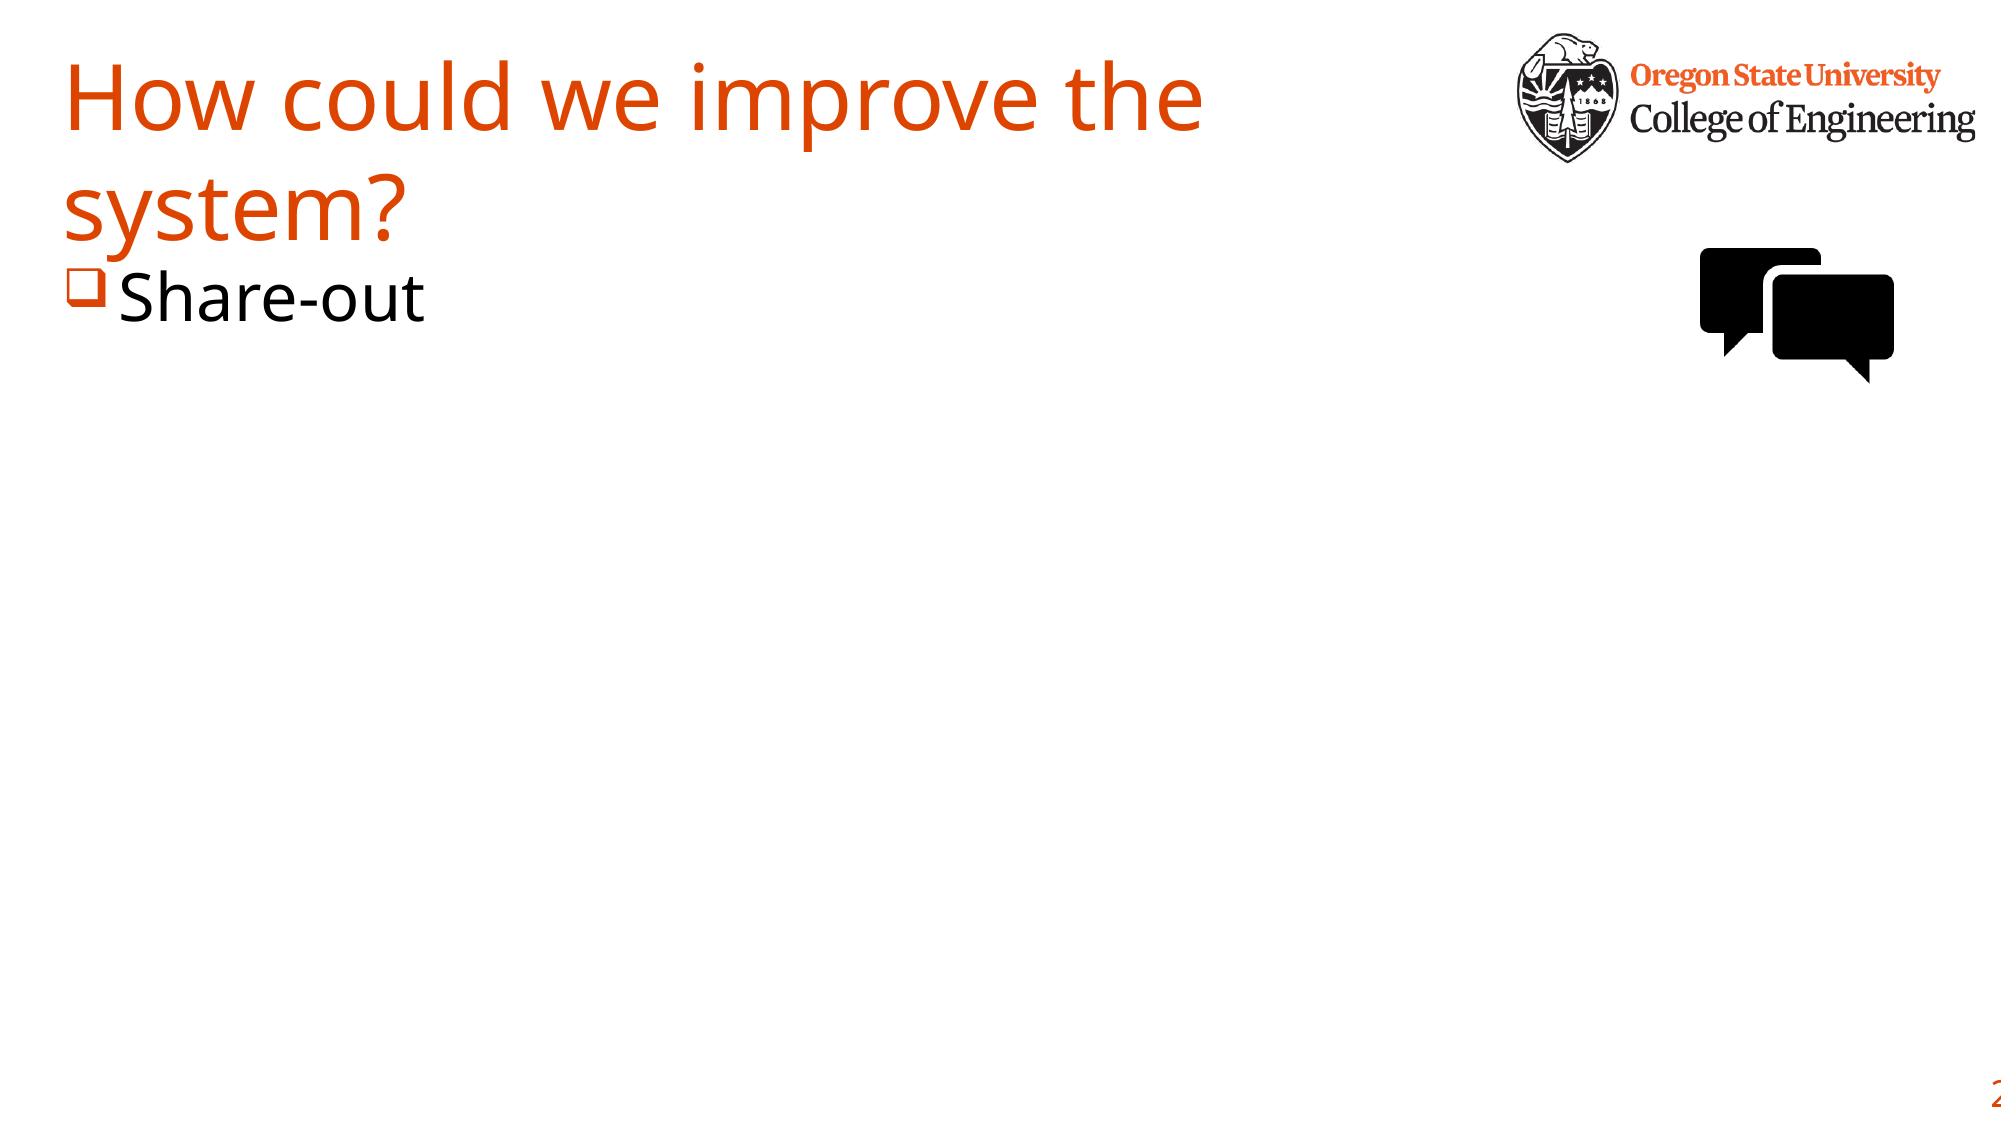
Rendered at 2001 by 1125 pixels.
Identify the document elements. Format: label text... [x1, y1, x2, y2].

picture [1680, 198, 1914, 432]
title How could we improve the system? [48, 31, 1490, 228]
list Share-out [48, 247, 1965, 1074]
